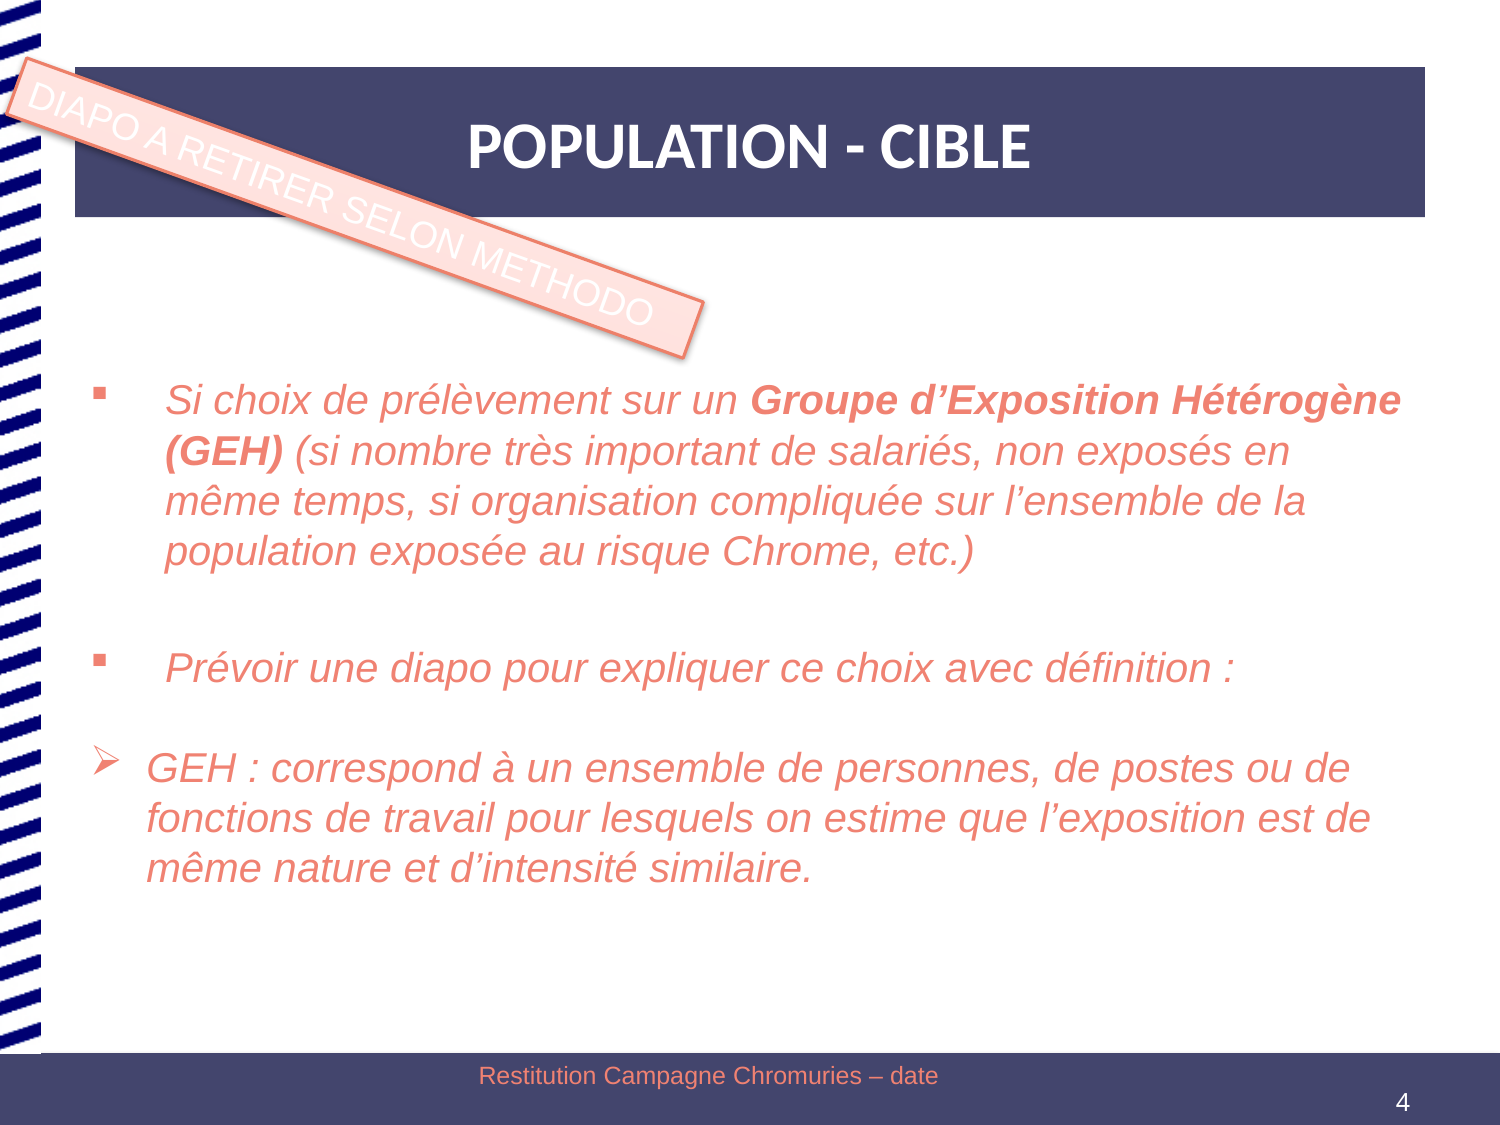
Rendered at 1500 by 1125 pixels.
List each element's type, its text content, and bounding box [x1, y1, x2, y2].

picture [0, 0, 41, 1054]
text_box DIAPO A RETIRER SELON METHODO [5, 57, 705, 359]
title POPULATION - CIBLE [75, 67, 1425, 218]
list Si choix de prélèvement sur un Groupe d’Exposition Hétérogène (GEH) (si nombre très important de salariés, non exposés en même temps, si organisation compliquée sur l’ensemble de la population exposée au risque Chrome, etc.) Prévoir une diapo pour expliquer ce choix avec définition : GEH : correspond à un ensemble de personnes, de postes ou de fonctions de travail pour lesquels on estime que l’exposition est de même nature et d’intensité similaire. [75, 251, 1425, 1013]
slide_number 4 [1074, 1073, 1425, 1125]
footer Restitution Campagne Chromuries – date [456, 1044, 963, 1105]
